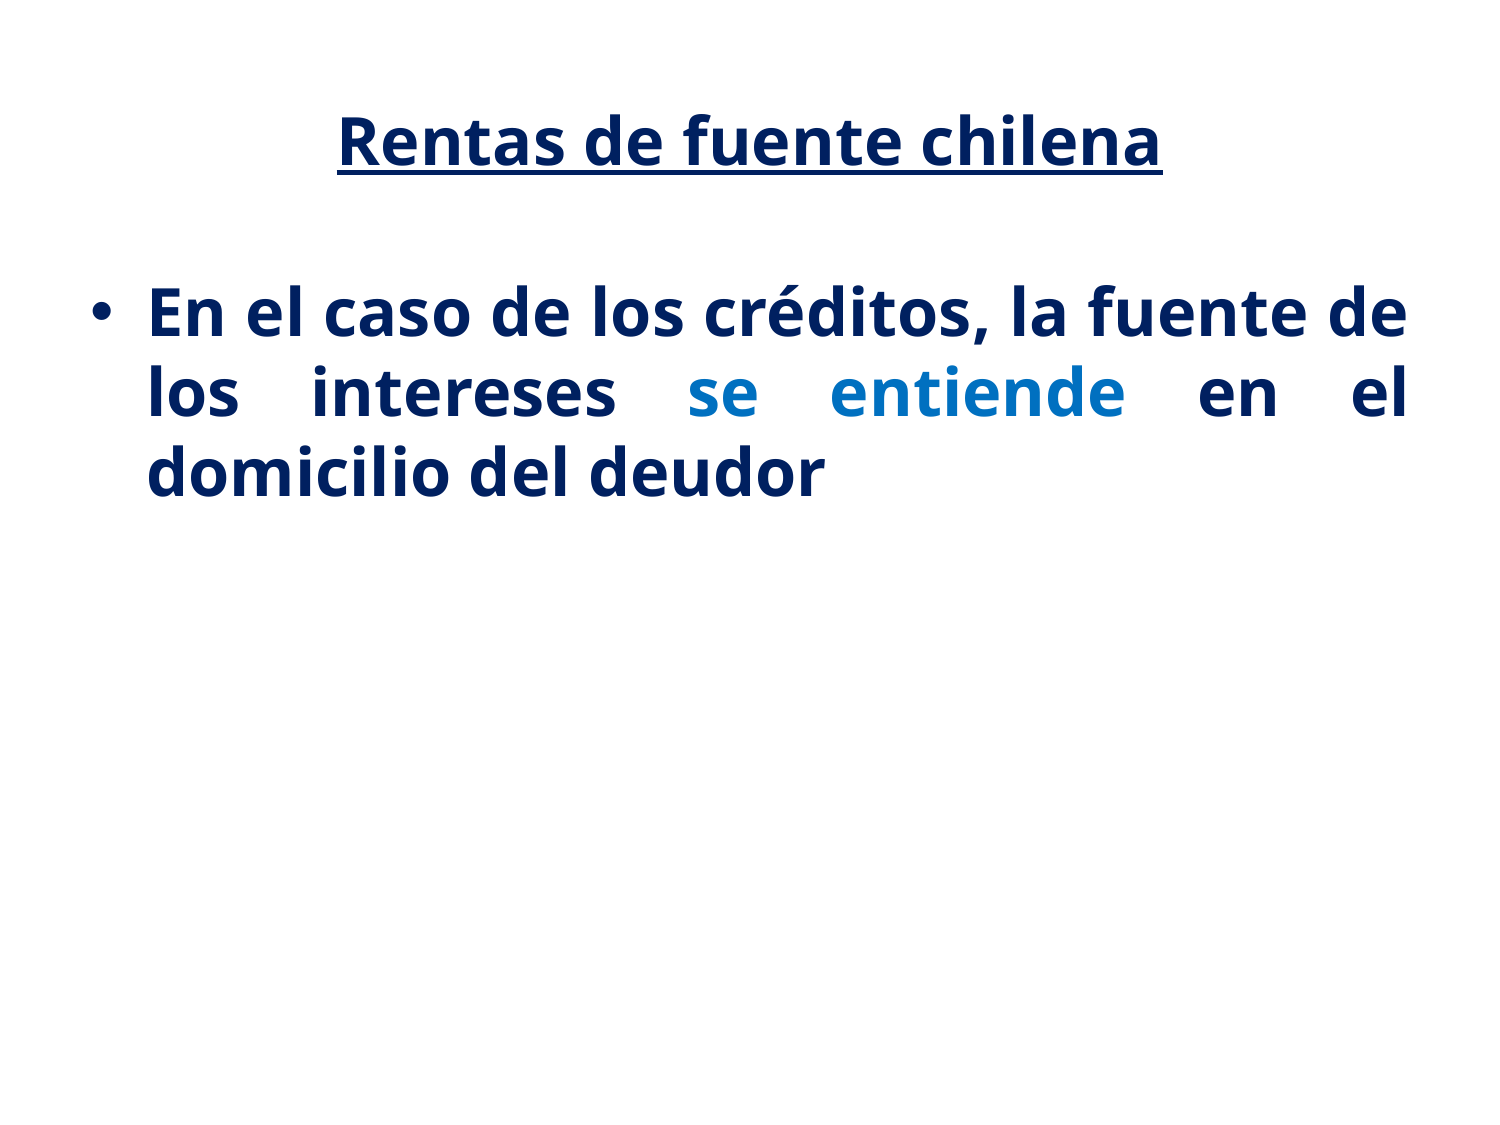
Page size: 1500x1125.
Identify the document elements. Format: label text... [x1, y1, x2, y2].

title Rentas de fuente chilena [74, 44, 1426, 233]
list En el caso de los créditos, la fuente de los intereses se entiende en el domicilio del deudor [74, 262, 1426, 1006]
